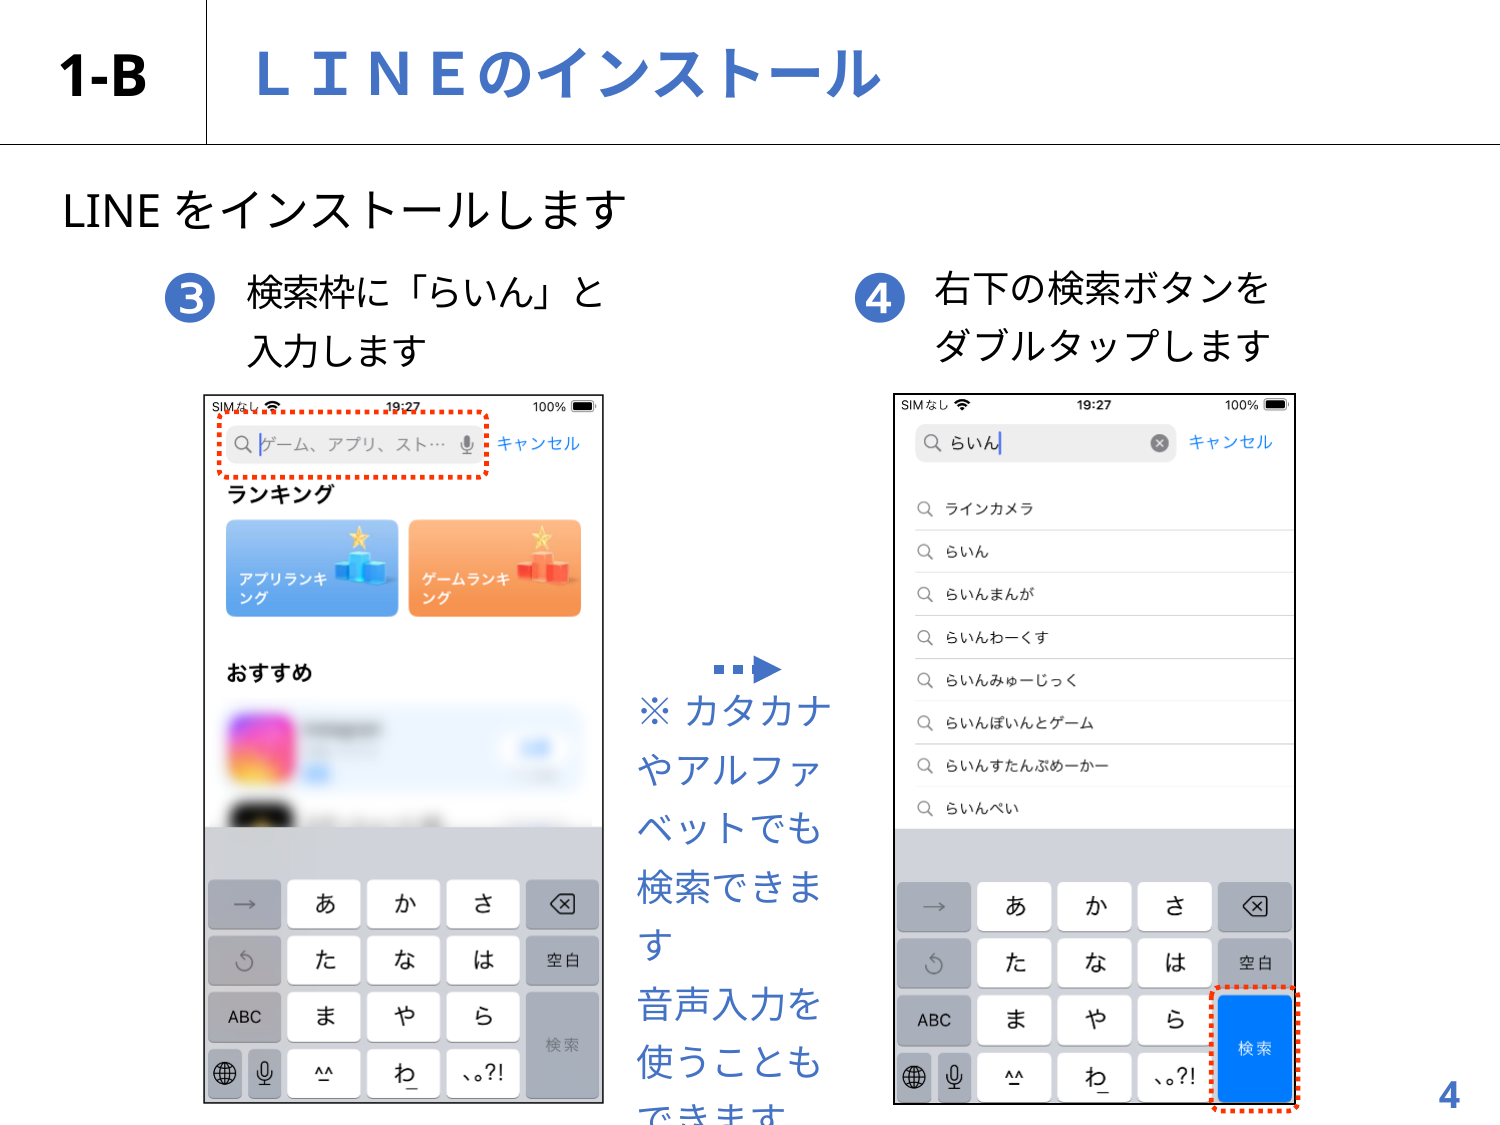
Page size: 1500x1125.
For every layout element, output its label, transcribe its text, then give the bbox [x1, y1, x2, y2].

text_box LINEをインストールします [46, 180, 1422, 274]
text_box 1-B [0, 0, 207, 147]
text_box ❹ [835, 274, 919, 343]
text_box 4 [1399, 1063, 1500, 1123]
text_box 検索枠に「らいん」と 入力します [231, 274, 696, 381]
text_box ※カタカナやアルファベットでも検索できます 音声入力を使うこともできます [622, 667, 874, 1125]
text_box 右下の検索ボタンを ダブルタップします [919, 243, 1472, 376]
picture [894, 394, 1295, 1104]
picture [203, 394, 604, 1104]
text_box ❸ [145, 274, 223, 343]
title ＬＩＮＥのインストール [228, 36, 1472, 116]
text_box [1211, 988, 1300, 1112]
